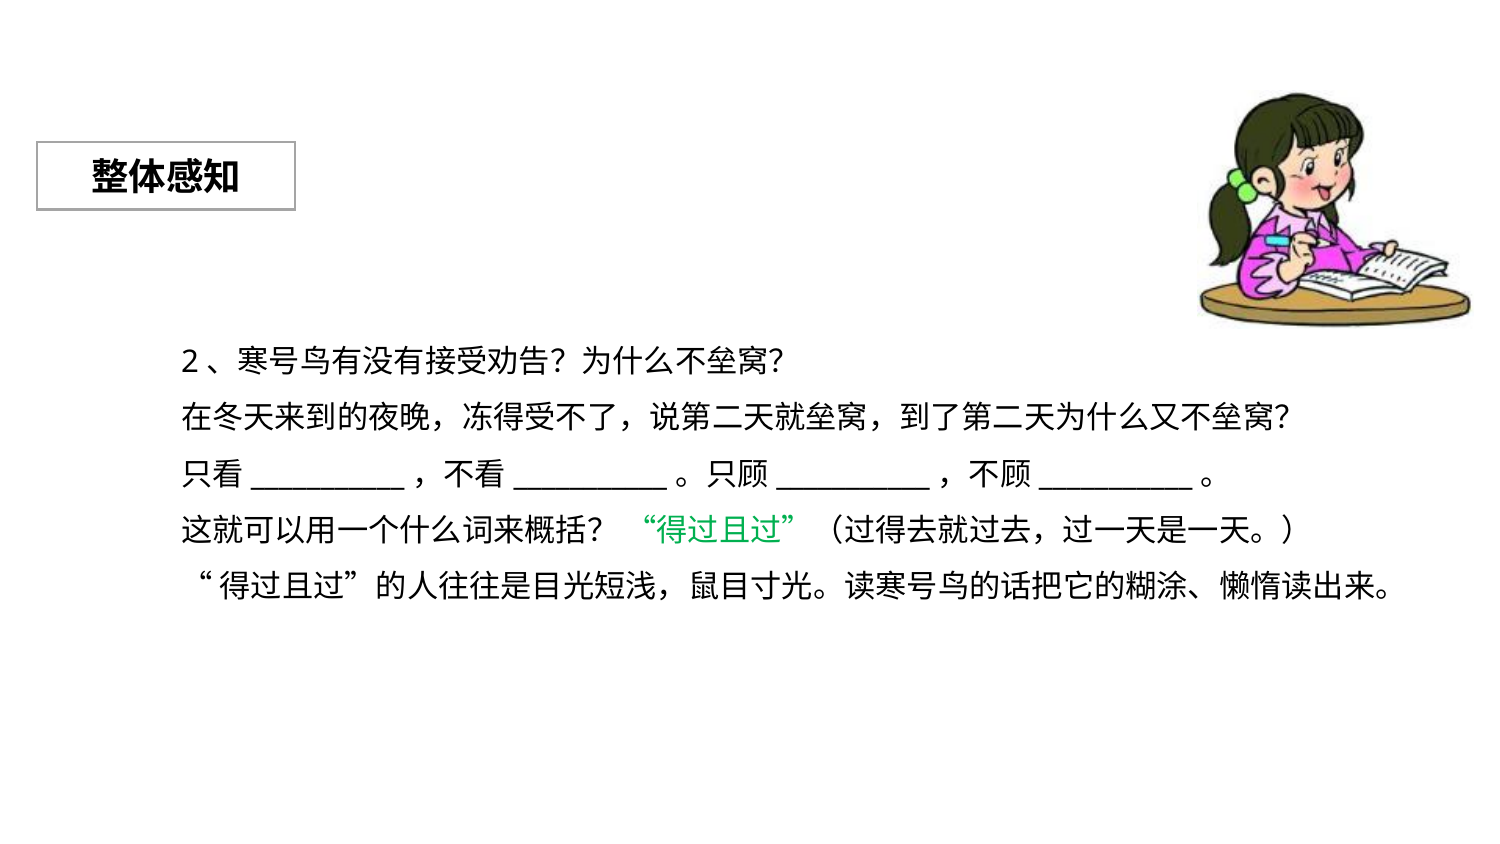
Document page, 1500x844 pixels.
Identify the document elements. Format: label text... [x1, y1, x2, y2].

text_box 整体感知 [36, 141, 296, 211]
picture [1197, 90, 1474, 329]
text_box 2、寒号鸟有没有接受劝告？为什么不垒窝？ 在冬天来到的夜晚，冻得受不了，说第二天就垒窝，到了第二天为什么又不垒窝？ 只看___________，不看___________。只顾___________，不顾___________。 这就可以用一个什么词来概括？ “得过且过”（过得去就过去，过一天是一天。） “得过且过”的人往往是目光短浅，鼠目寸光。读寒号鸟的话把它的糊涂、懒惰读出来。 [169, 317, 1426, 610]
